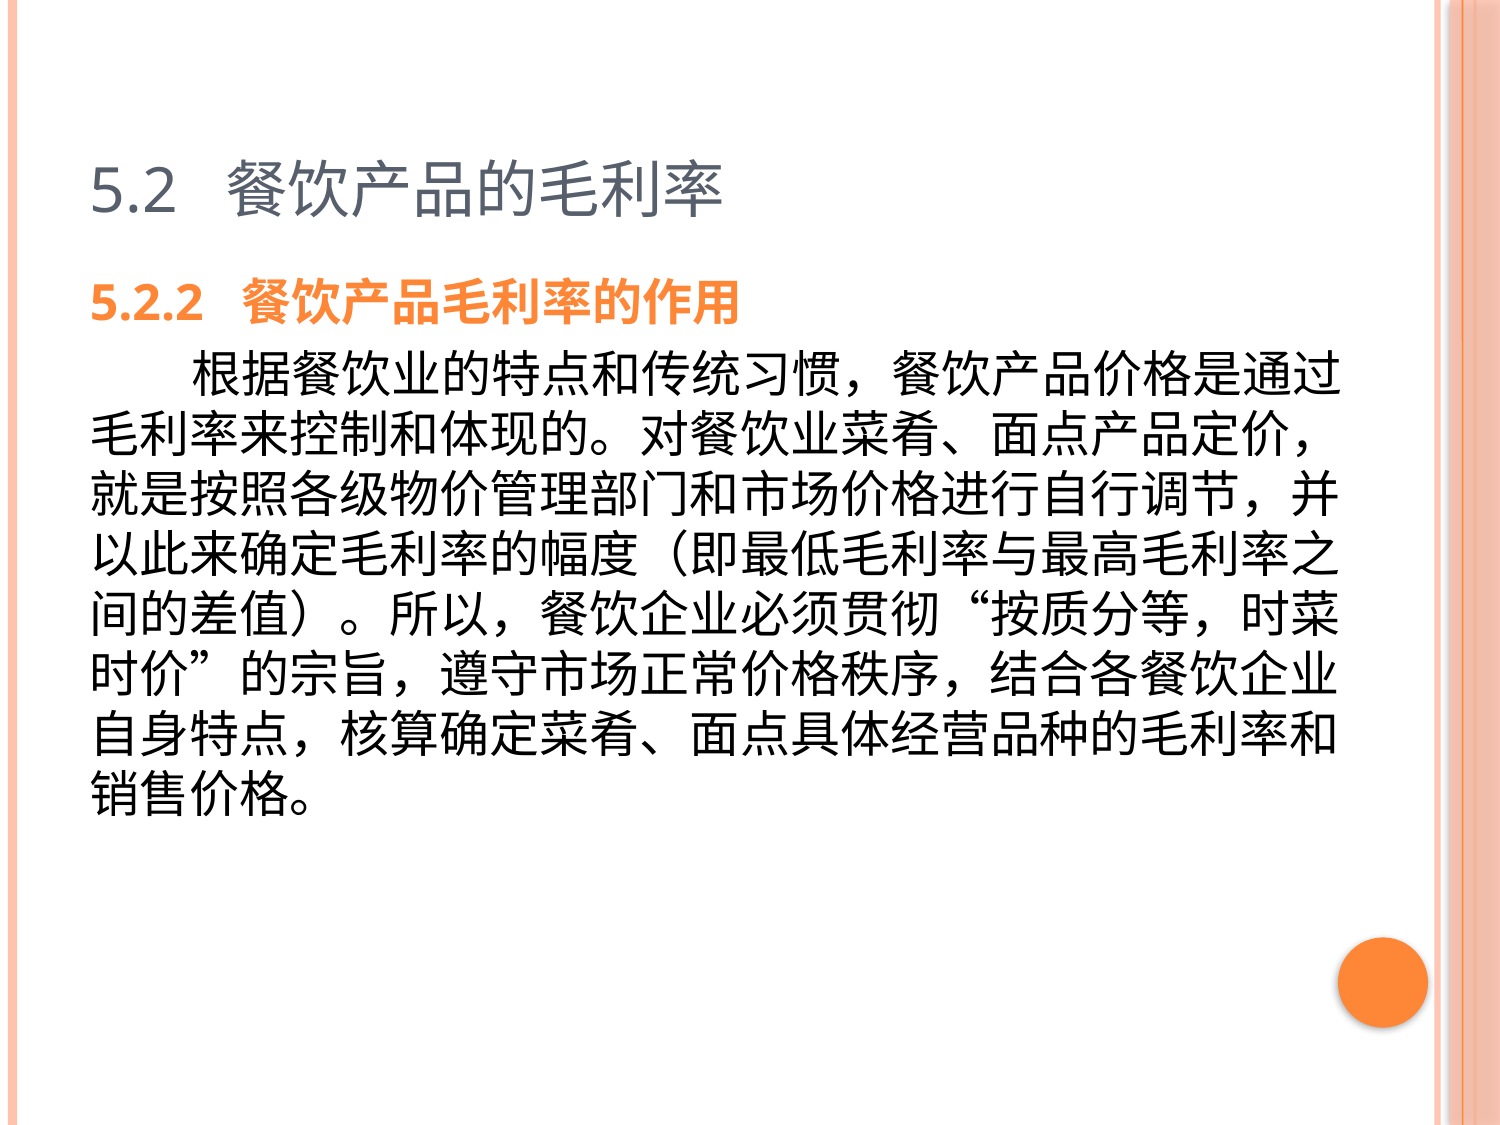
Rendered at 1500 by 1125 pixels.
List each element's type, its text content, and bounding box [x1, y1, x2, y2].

list 5.2.2 餐饮产品毛利率的作用 根据餐饮业的特点和传统习惯，餐饮产品价格是通过毛利率来控制和体现的。对餐饮业菜肴、面点产品定价，就是按照各级物价管理部门和市场价格进行自行调节，并以此来确定毛利率的幅度（即最低毛利率与最高毛利率之间的差值）。所以，餐饮企业必须贯彻“按质分等，时菜时价”的宗旨，遵守市场正常价格秩序，结合各餐饮企业自身特点，核算确定菜肴、面点具体经营品种的毛利率和销售价格。 [74, 262, 1371, 1063]
title 5.2 餐饮产品的毛利率 [75, 45, 1300, 233]
